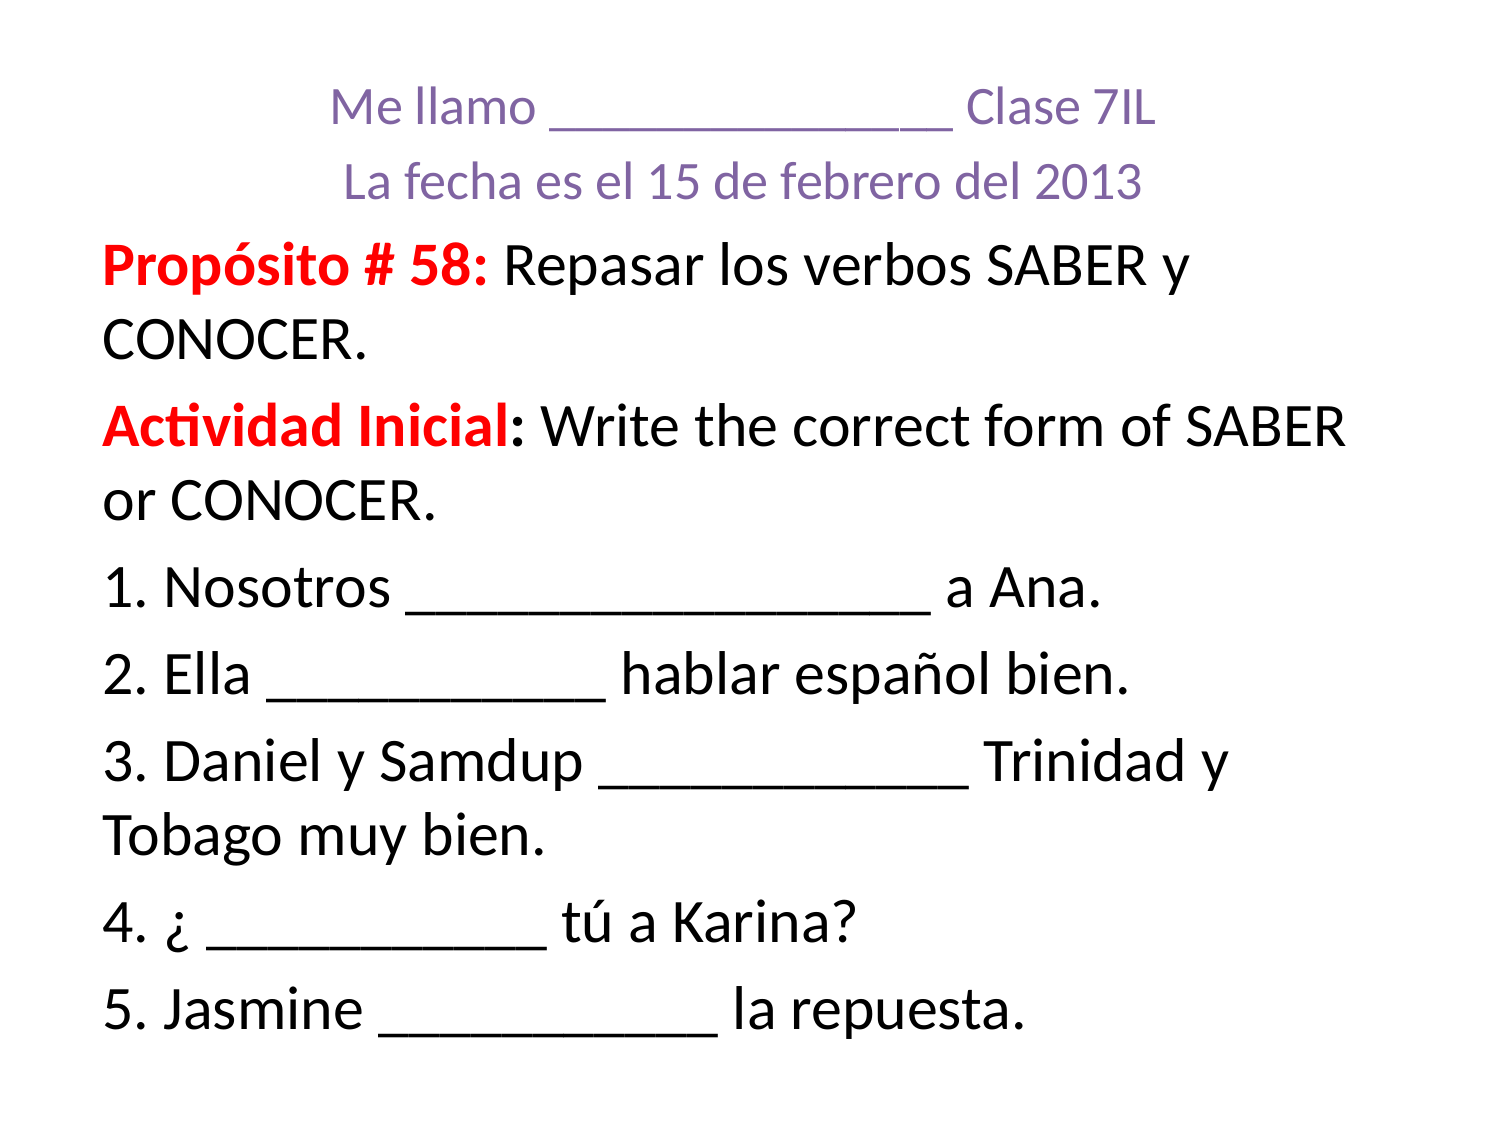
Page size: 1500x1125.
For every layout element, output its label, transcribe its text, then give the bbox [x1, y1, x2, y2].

subtitle Me llamo _______________ Clase 7IL La fecha es el 15 de febrero del 2013 Propósito # 58: Repasar los verbos SABER y CONOCER. Actividad Inicial: Write the correct form of SABER or CONOCER. 1. Nosotros _________________ a Ana. 2. Ella ___________ hablar español bien. 3. Daniel y Samdup ____________ Trinidad y Tobago muy bien. 4. ¿ ___________ tú a Karina? 5. Jasmine ___________ la repuesta. [87, 62, 1401, 1051]
